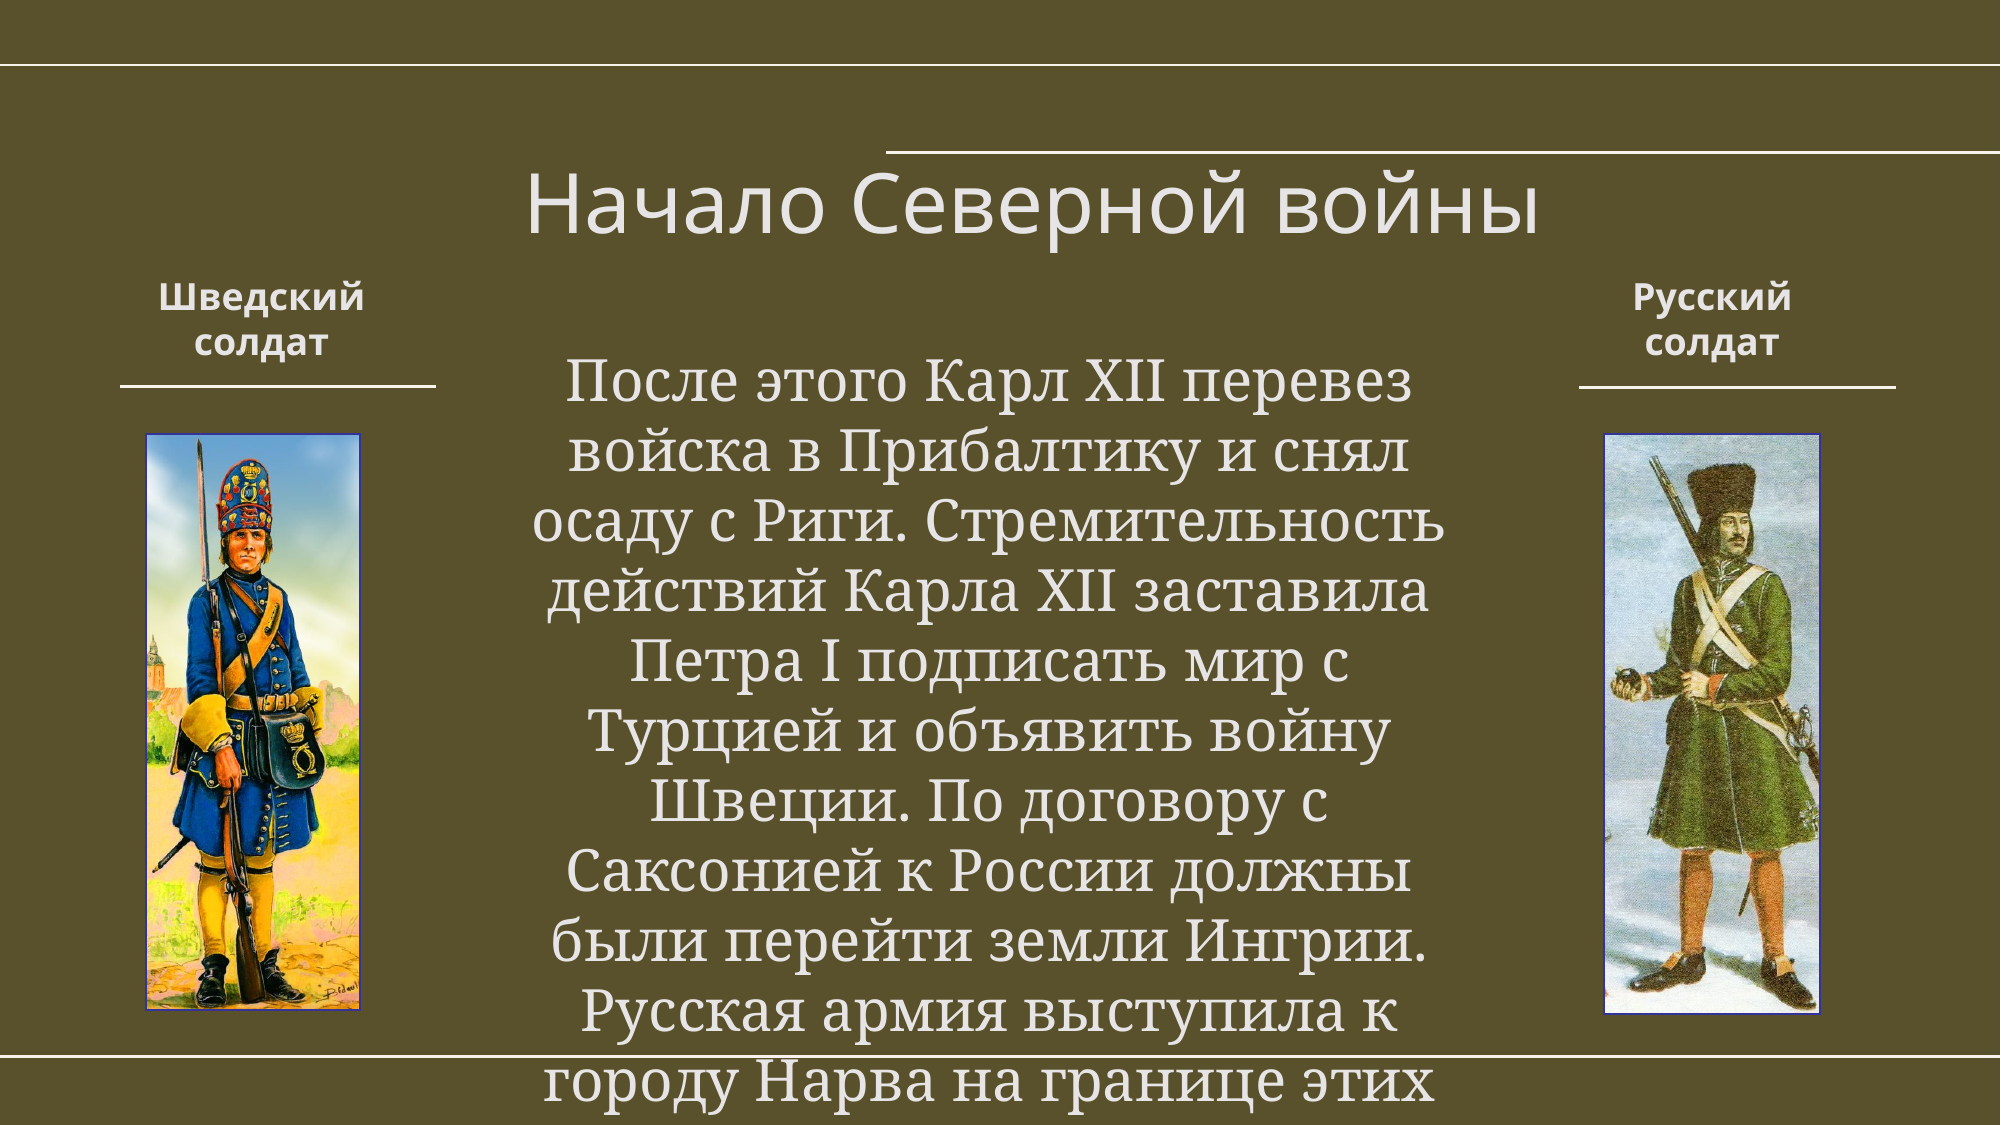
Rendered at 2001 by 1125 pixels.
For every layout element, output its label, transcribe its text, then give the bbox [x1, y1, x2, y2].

list Русский солдат [1563, 265, 1862, 375]
picture [1605, 434, 1819, 1014]
picture [146, 434, 359, 1010]
title Начало Северной войны [358, 147, 1708, 266]
text_box После этого Карл XII перевез войска в Прибалтику и снял осаду с Риги. Стремительность действий Карла XII заставила Петра I подписать мир с Турцией и объявить войну Швеции. По договору с Саксонией к России должны были перейти земли Ингрии. Русская армия выступила к городу Нарва на границе этих земель. [499, 335, 1480, 1061]
list Шведский солдат [112, 265, 411, 375]
